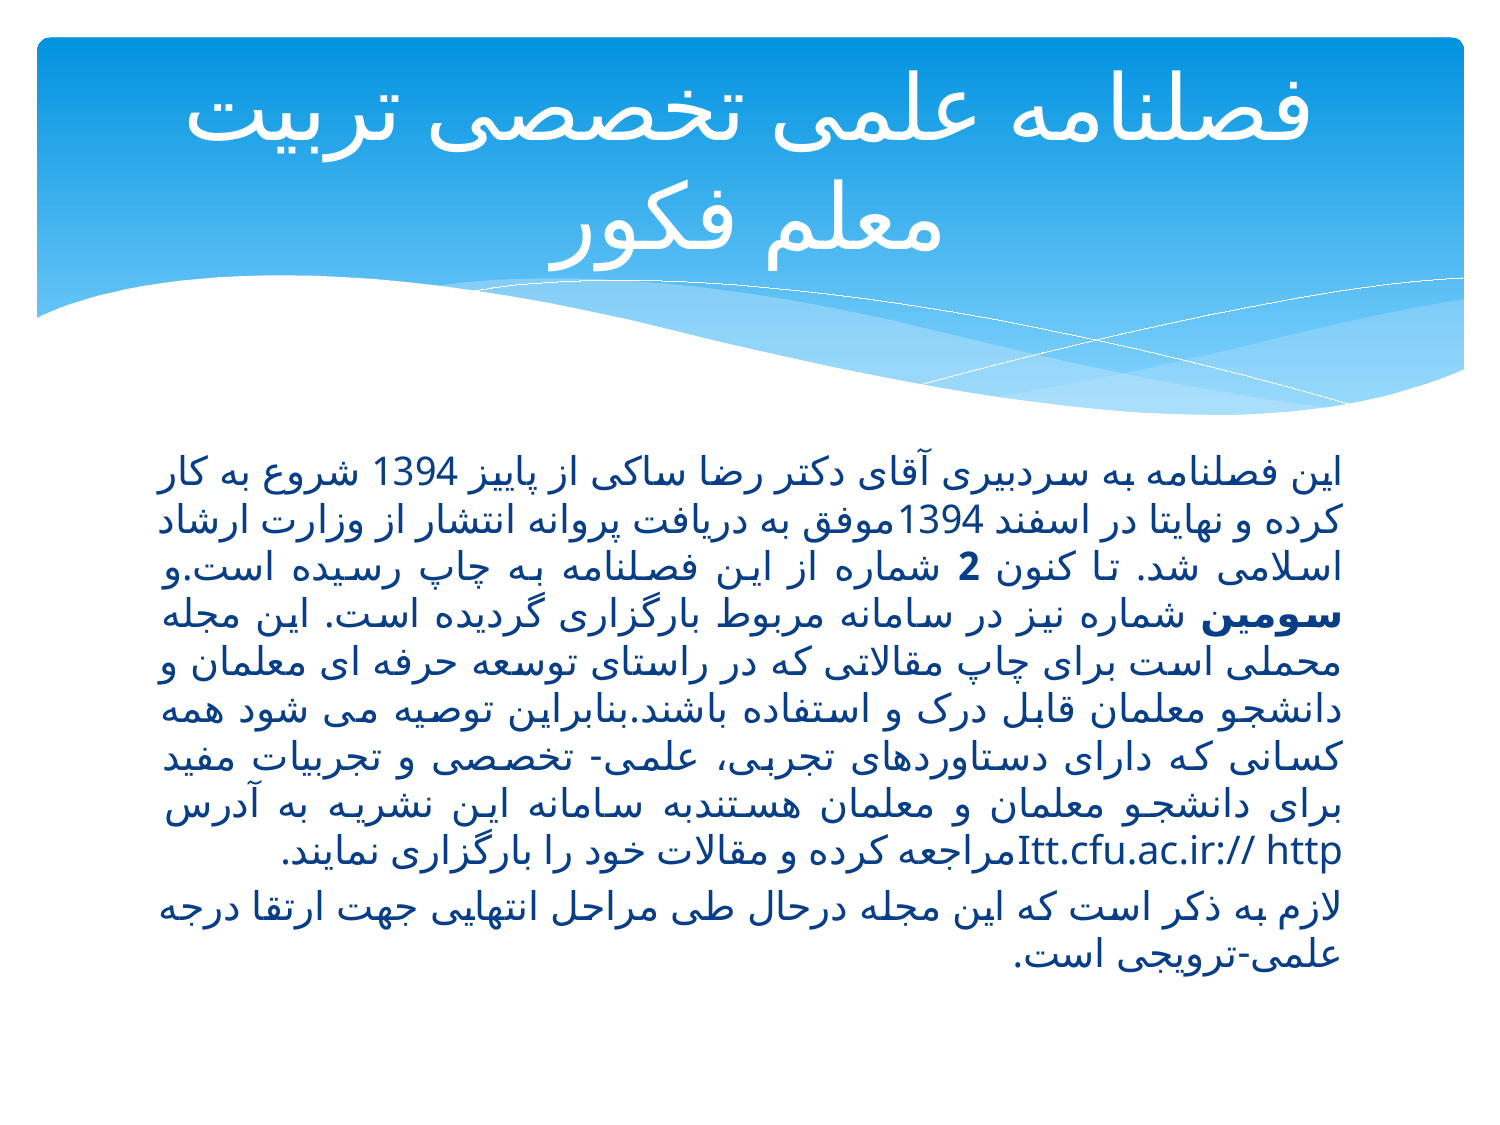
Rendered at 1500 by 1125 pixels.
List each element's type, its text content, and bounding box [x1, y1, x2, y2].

title فصلنامه علمی تخصصی تربیت معلم فکور [75, 55, 1425, 261]
list این فصلنامه به سردبیری آقای دکتر رضا ساکی از پاییز 1394 شروع به کار کرده و نهایتا در اسفند 1394موفق به دریافت پروانه انتشار از وزارت ارشاد اسلامی شد. تا کنون 2 شماره از این فصلنامه به چاپ رسیده است.و سومین شماره نیز در سامانه مربوط بارگزاری گردیده است. این مجله محملی است برای چاپ مقالاتی که در راستای توسعه حرفه ای معلمان و دانشجو معلمان قابل درک و استفاده باشند.بنابراین توصیه می شود همه کسانی که دارای دستاوردهای تجربی، علمی- تخصصی و تجربیات مفید برای دانشجو معلمان و معلمان هستندبه سامانه این نشریه به آدرس Itt.cfu.ac.ir:// httpمراجعه کرده و مقالات خود را بارگزاری نمایند. لازم به ذکر است که این مجله درحال طی مراحل انتهایی جهت ارتقا درجه علمی-ترویجی است. [143, 438, 1359, 1005]
